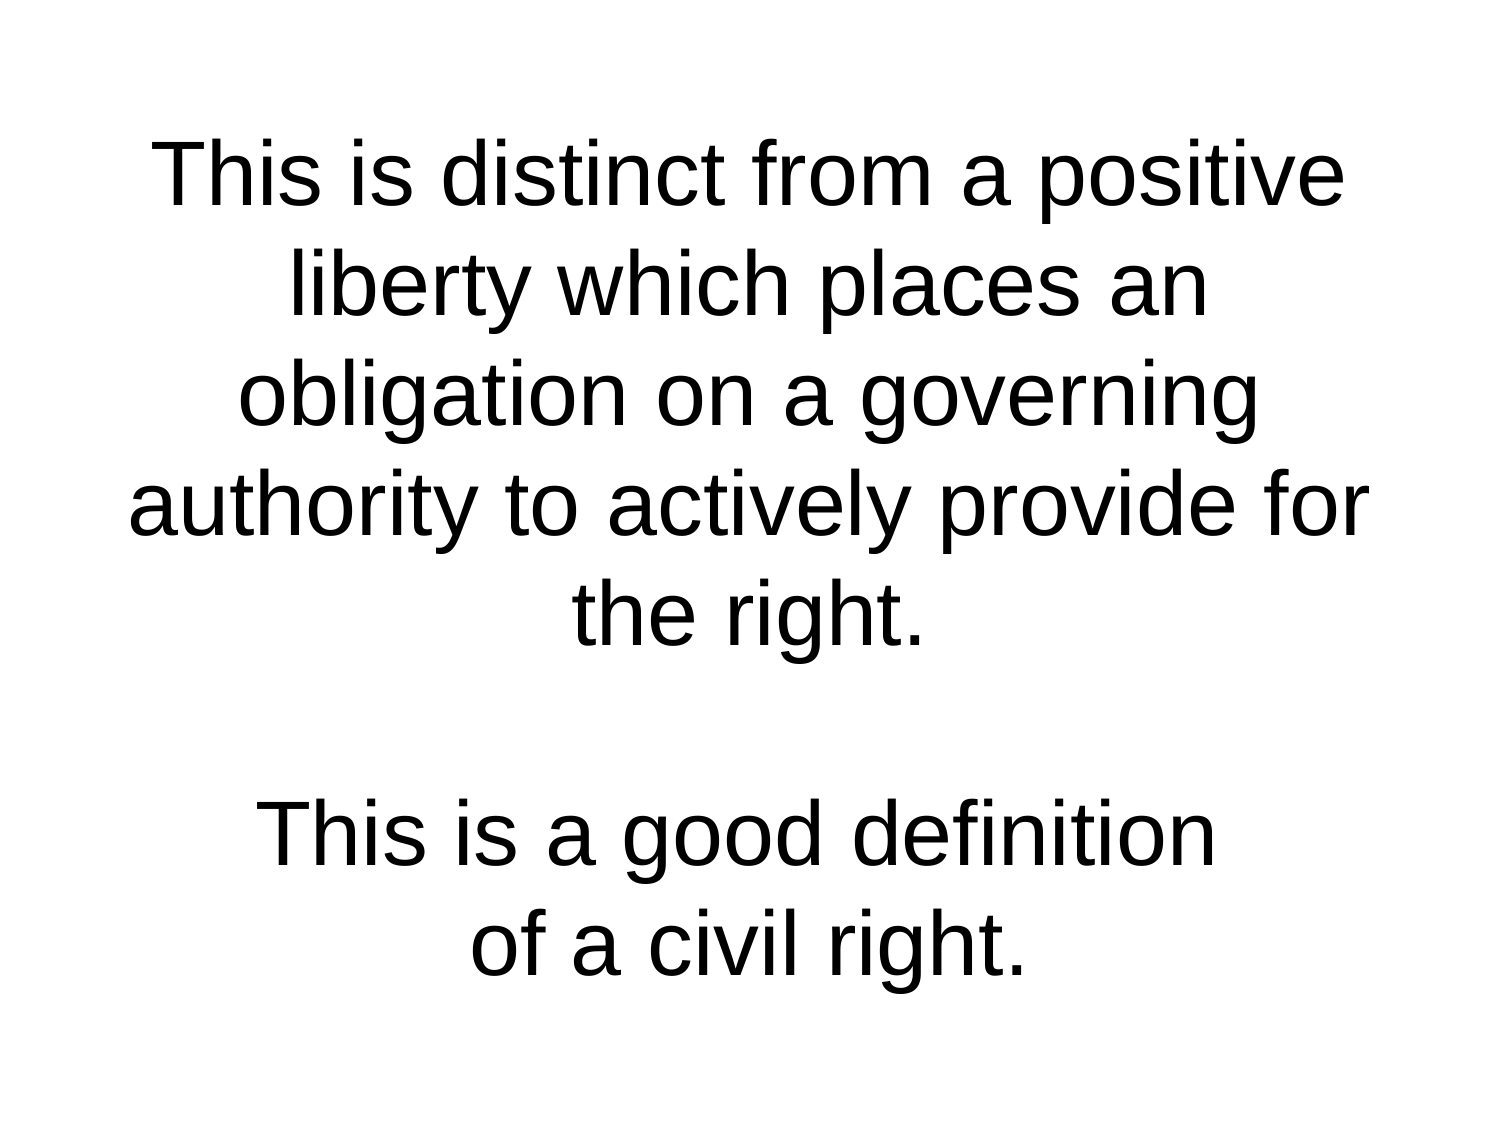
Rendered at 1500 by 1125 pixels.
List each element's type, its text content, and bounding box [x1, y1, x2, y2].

title This is distinct from a positive liberty which places an obligation on a governing authority to actively provide for the right. This is a good definition of a civil right. [74, 44, 1426, 1063]
